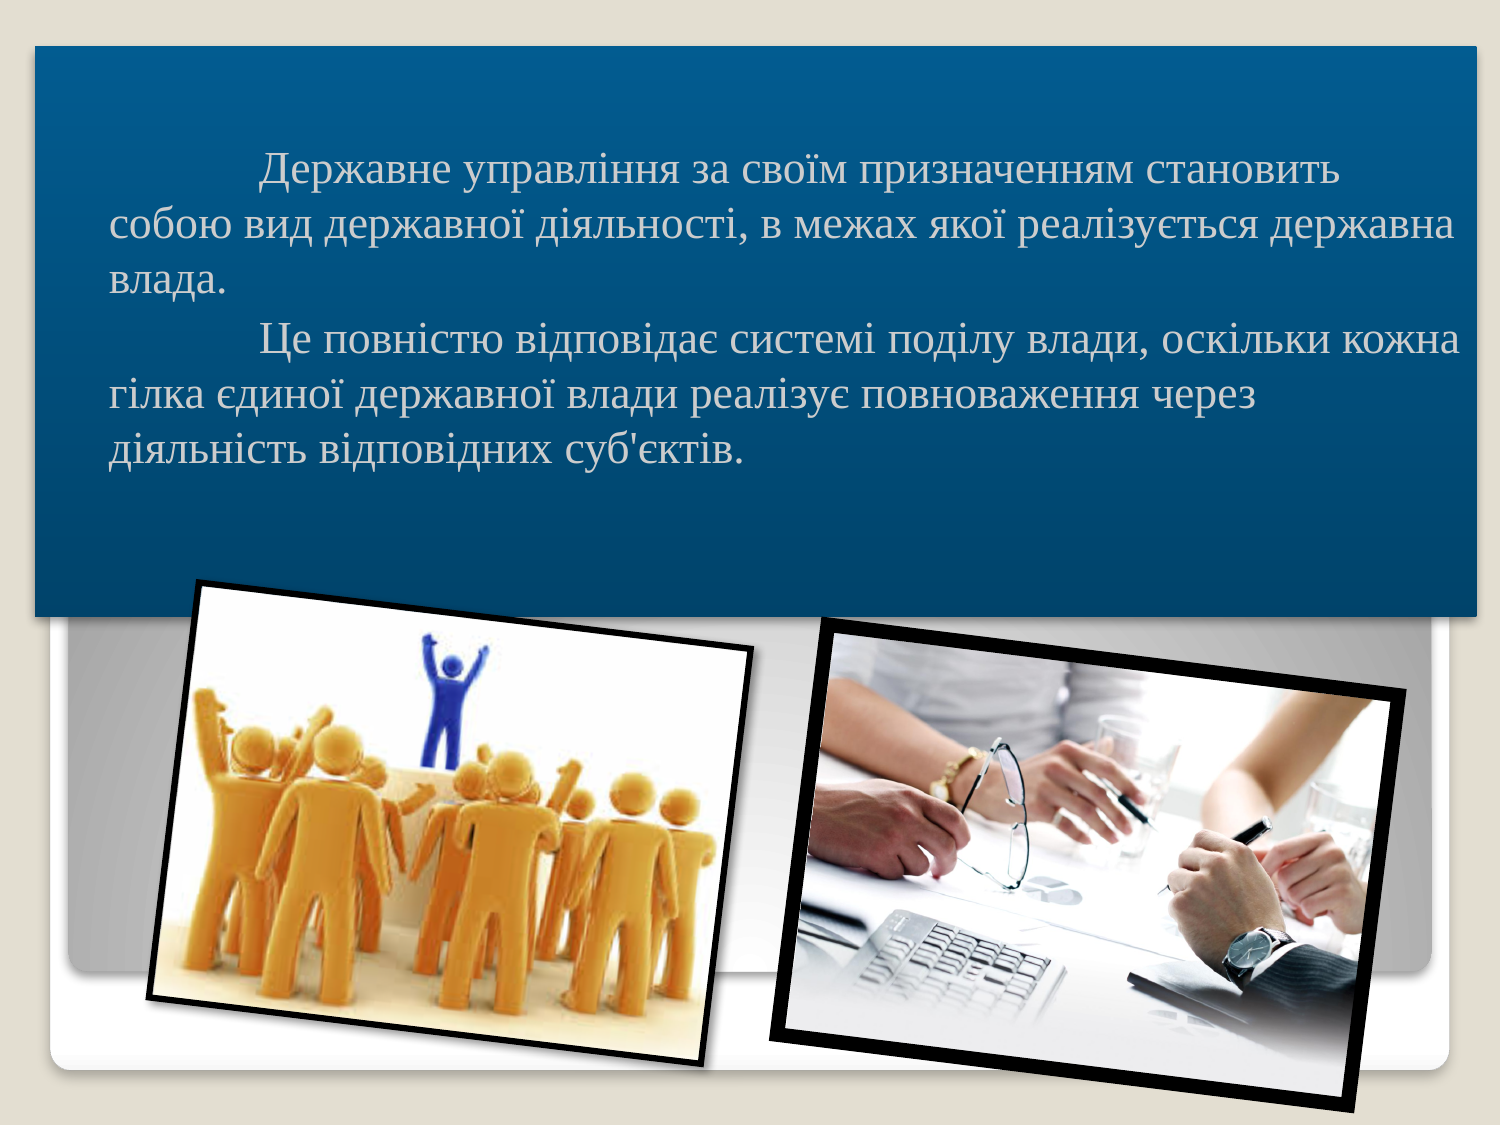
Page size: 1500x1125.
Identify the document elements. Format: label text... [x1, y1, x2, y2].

picture [154, 587, 747, 1060]
list Державне управління за своїм призначенням становить собою вид державної діяльності, в межах якої реалізується державна влада. Це повністю відповідає системі поділу влади, оскільки кожна гілка єдиної державної влади реалізує повноваження через діяльність відповідних суб'єктів. [35, 46, 1477, 617]
picture [787, 634, 1390, 1096]
